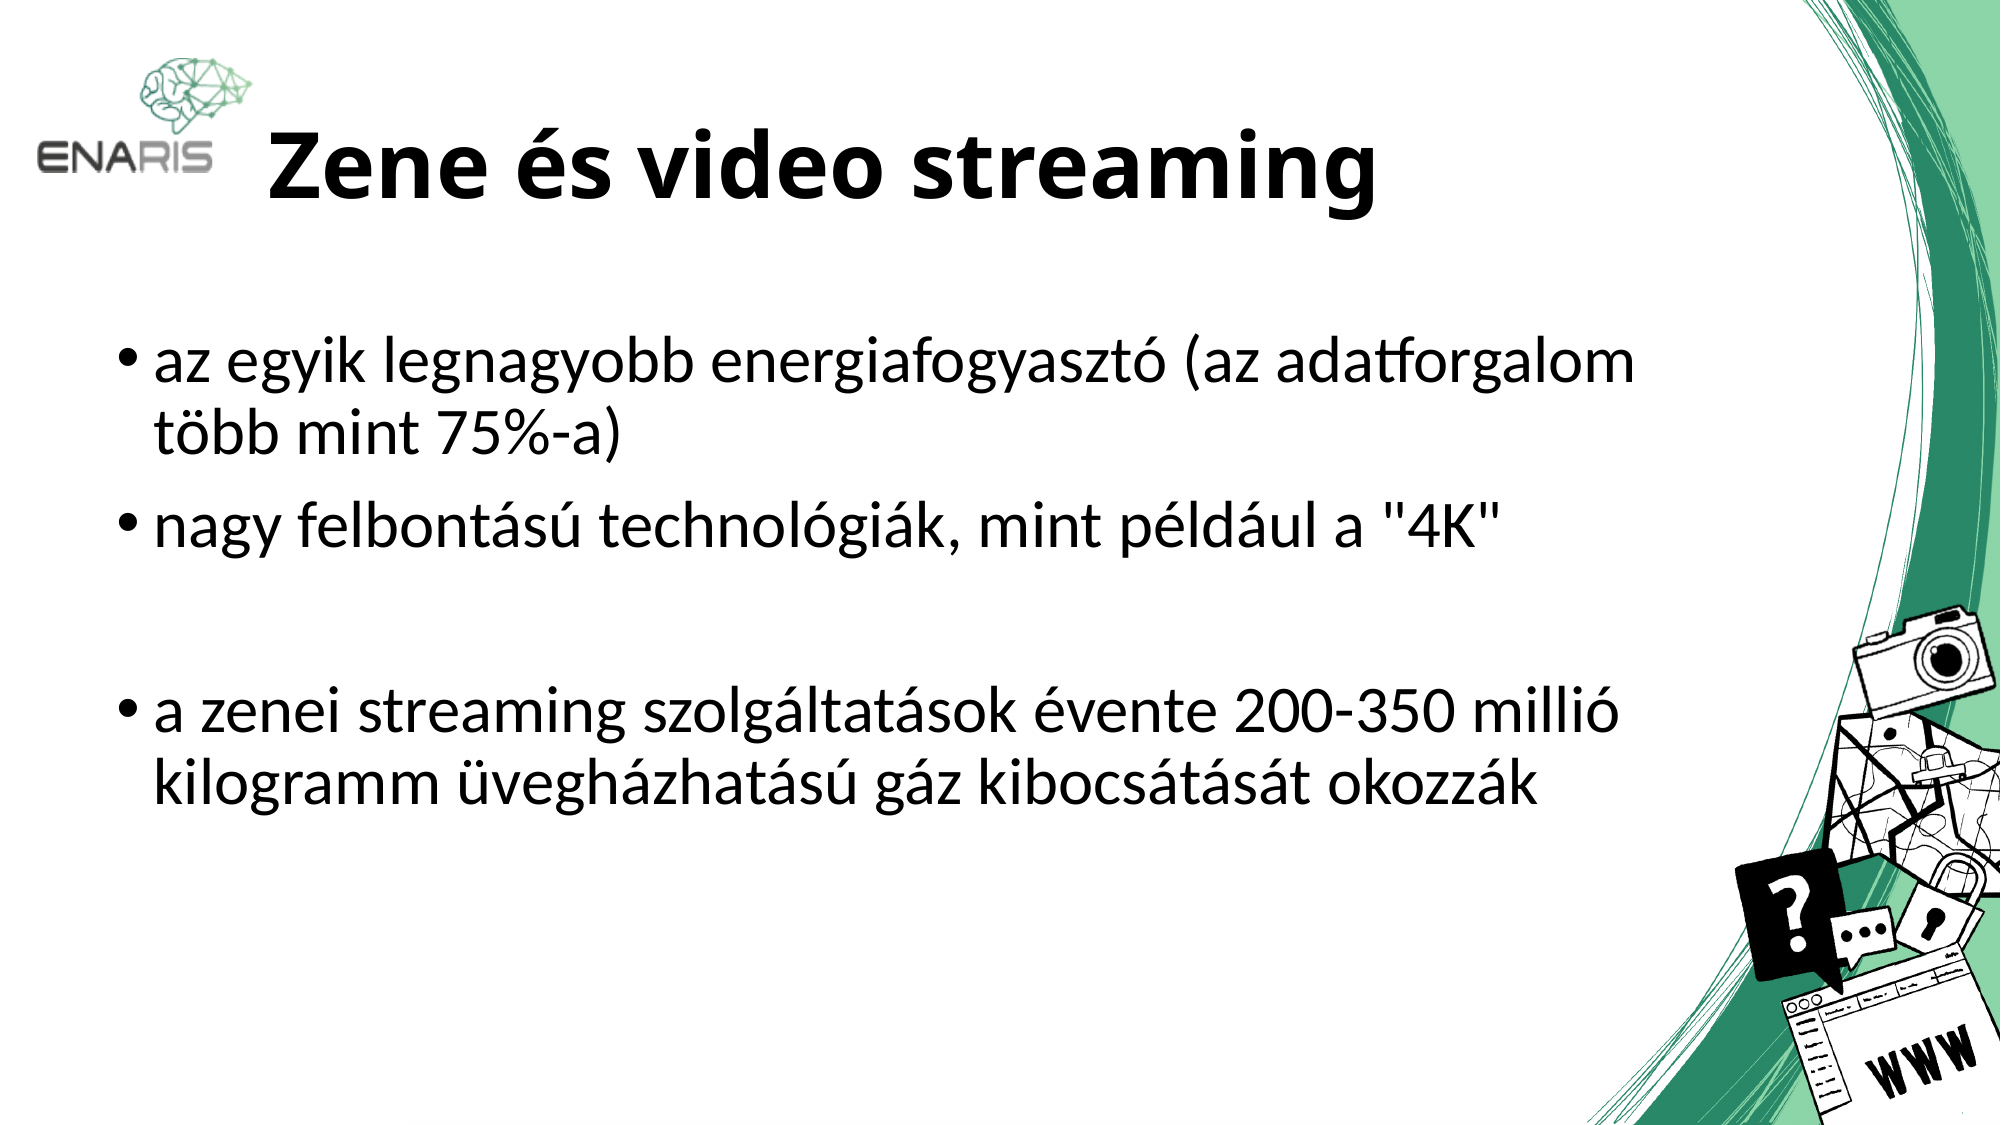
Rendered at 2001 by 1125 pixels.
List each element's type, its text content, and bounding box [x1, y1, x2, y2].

title Zene és video streaming [253, 59, 1863, 278]
picture [37, 58, 254, 173]
picture [408, 0, 2000, 1125]
list az egyik legnagyobb energiafogyasztó (az adatforgalom több mint 75%-a) nagy felbontású technológiák, mint például a "4K" a zenei streaming szolgáltatások évente 200-350 millió kilogramm üvegházhatású gáz kibocsátását okozzák [101, 316, 1692, 953]
